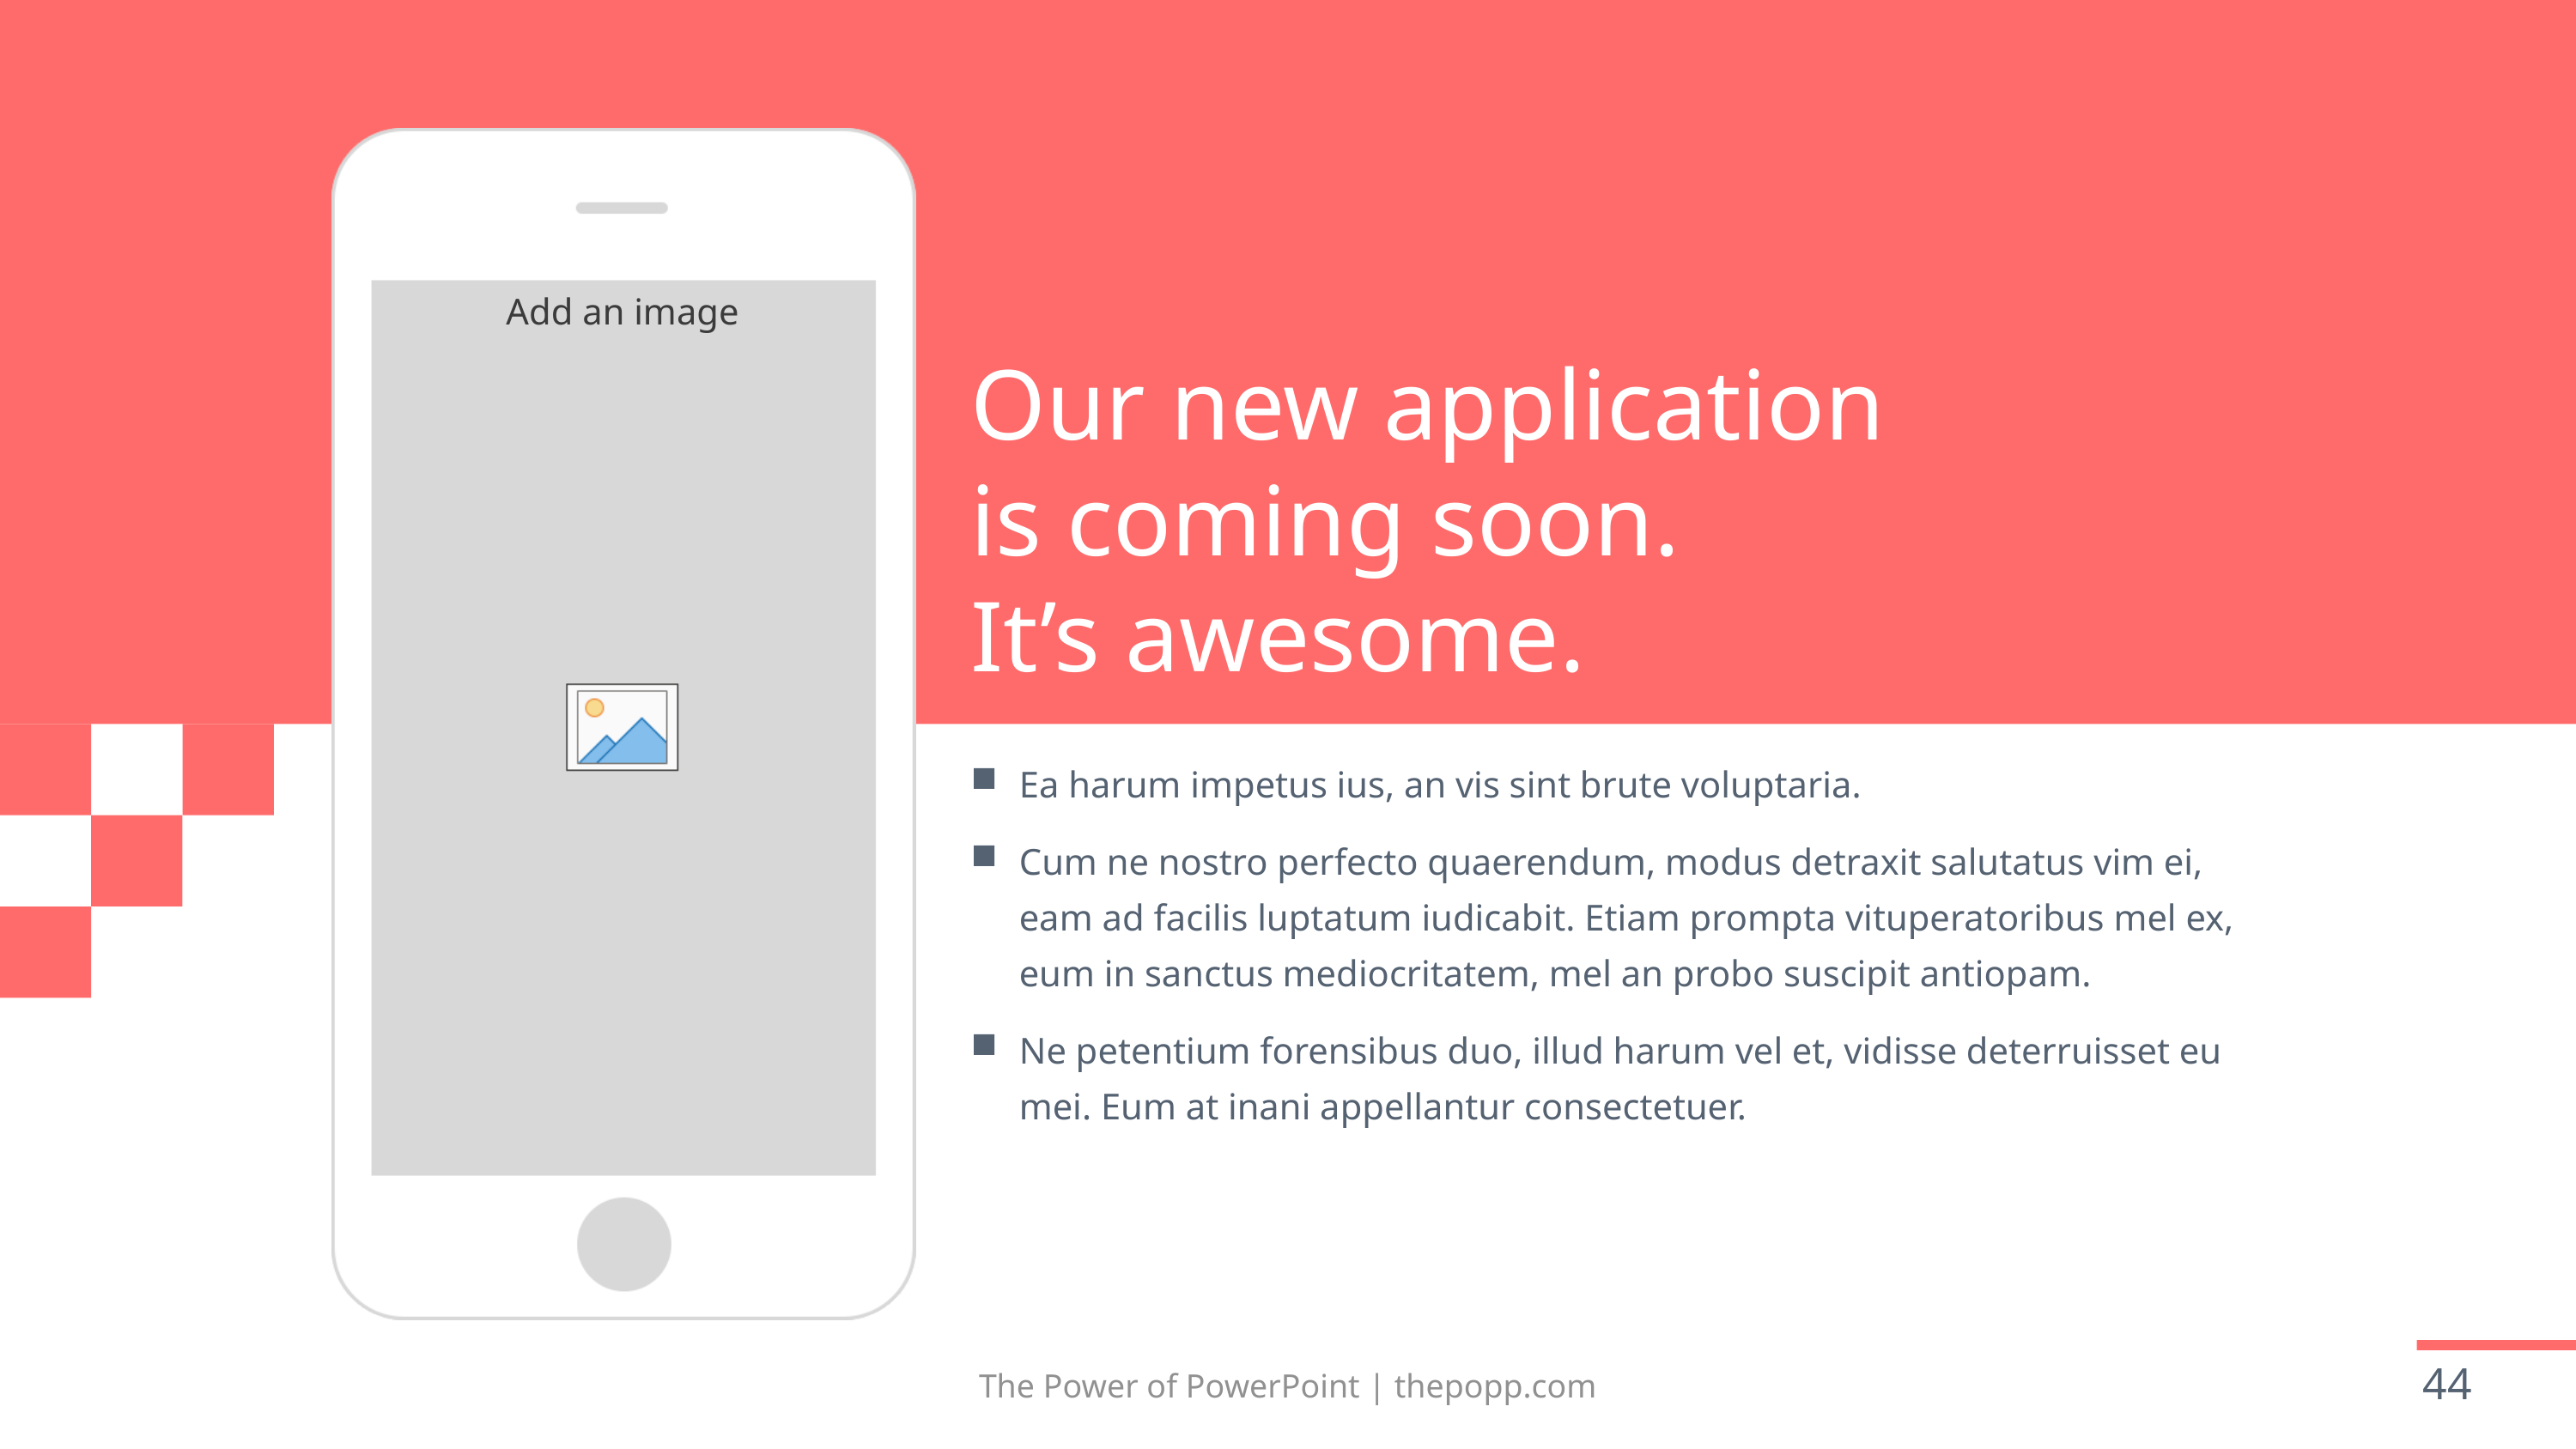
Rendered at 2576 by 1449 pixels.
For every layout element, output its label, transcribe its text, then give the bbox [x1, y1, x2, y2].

list Our new application is coming soon. It’s awesome. [957, 155, 2286, 698]
picture [331, 128, 916, 1320]
slide_number 44 [2409, 1351, 2576, 1421]
footer The Power of PowerPoint | thepopp.com [853, 1349, 1723, 1427]
list Ea harum impetus ius, an vis sint brute voluptaria. Cum ne nostro perfecto quaerendum, modus detraxit salutatus vim ei, eam ad facilis luptatum iudicabit. Etiam prompta vituperatoribus mel ex, eum in sanctus mediocritatem, mel an probo suscipit antiopam. Ne petentium forensibus duo, illud harum vel et, vidisse deterruisset eu mei. Eum at inani appellantur consectetuer. [957, 743, 2286, 1173]
